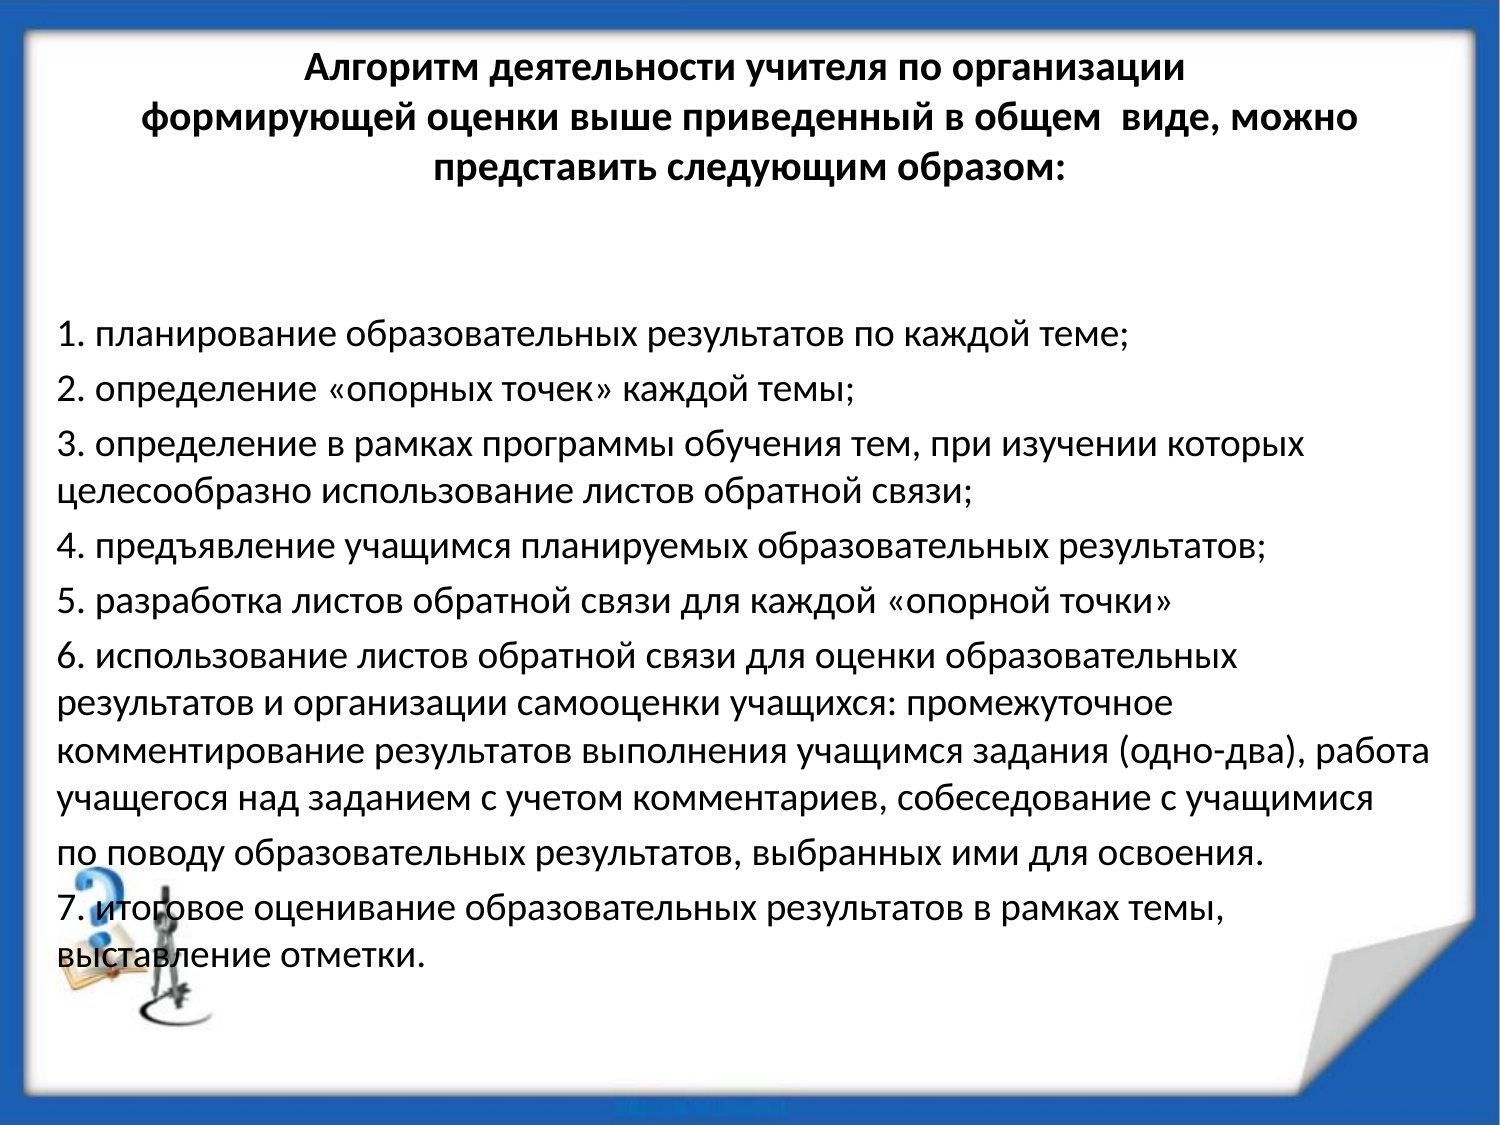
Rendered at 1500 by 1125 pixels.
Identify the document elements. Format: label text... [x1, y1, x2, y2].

picture [0, 0, 1500, 1125]
list 1. планирование образовательных результатов по каждой теме; 2. определение «опорных точек» каждой темы; 3. определение в рамках программы обучения тем, при изучении которых целесообразно использование листов обратной связи; 4. предъявление учащимся планируемых образовательных результатов; 5. разработка листов обратной связи для каждой «опорной точки» 6. использование листов обратной связи для оценки образовательных результатов и организации самооценки учащихся: промежуточное комментирование результатов выполнения учащимся задания (одно-два), работа учащегося над заданием с учетом комментариев, собеседование с учащимися по поводу образовательных результатов, выбранных ими для освоения. 7. итоговое оценивание образовательных результатов в рамках темы, выставление отметки. [41, 299, 1459, 1014]
title Алгоритм деятельности учителя по организации формирующей оценки выше приведенный в общем виде, можно представить следующим образом: [75, 45, 1425, 233]
